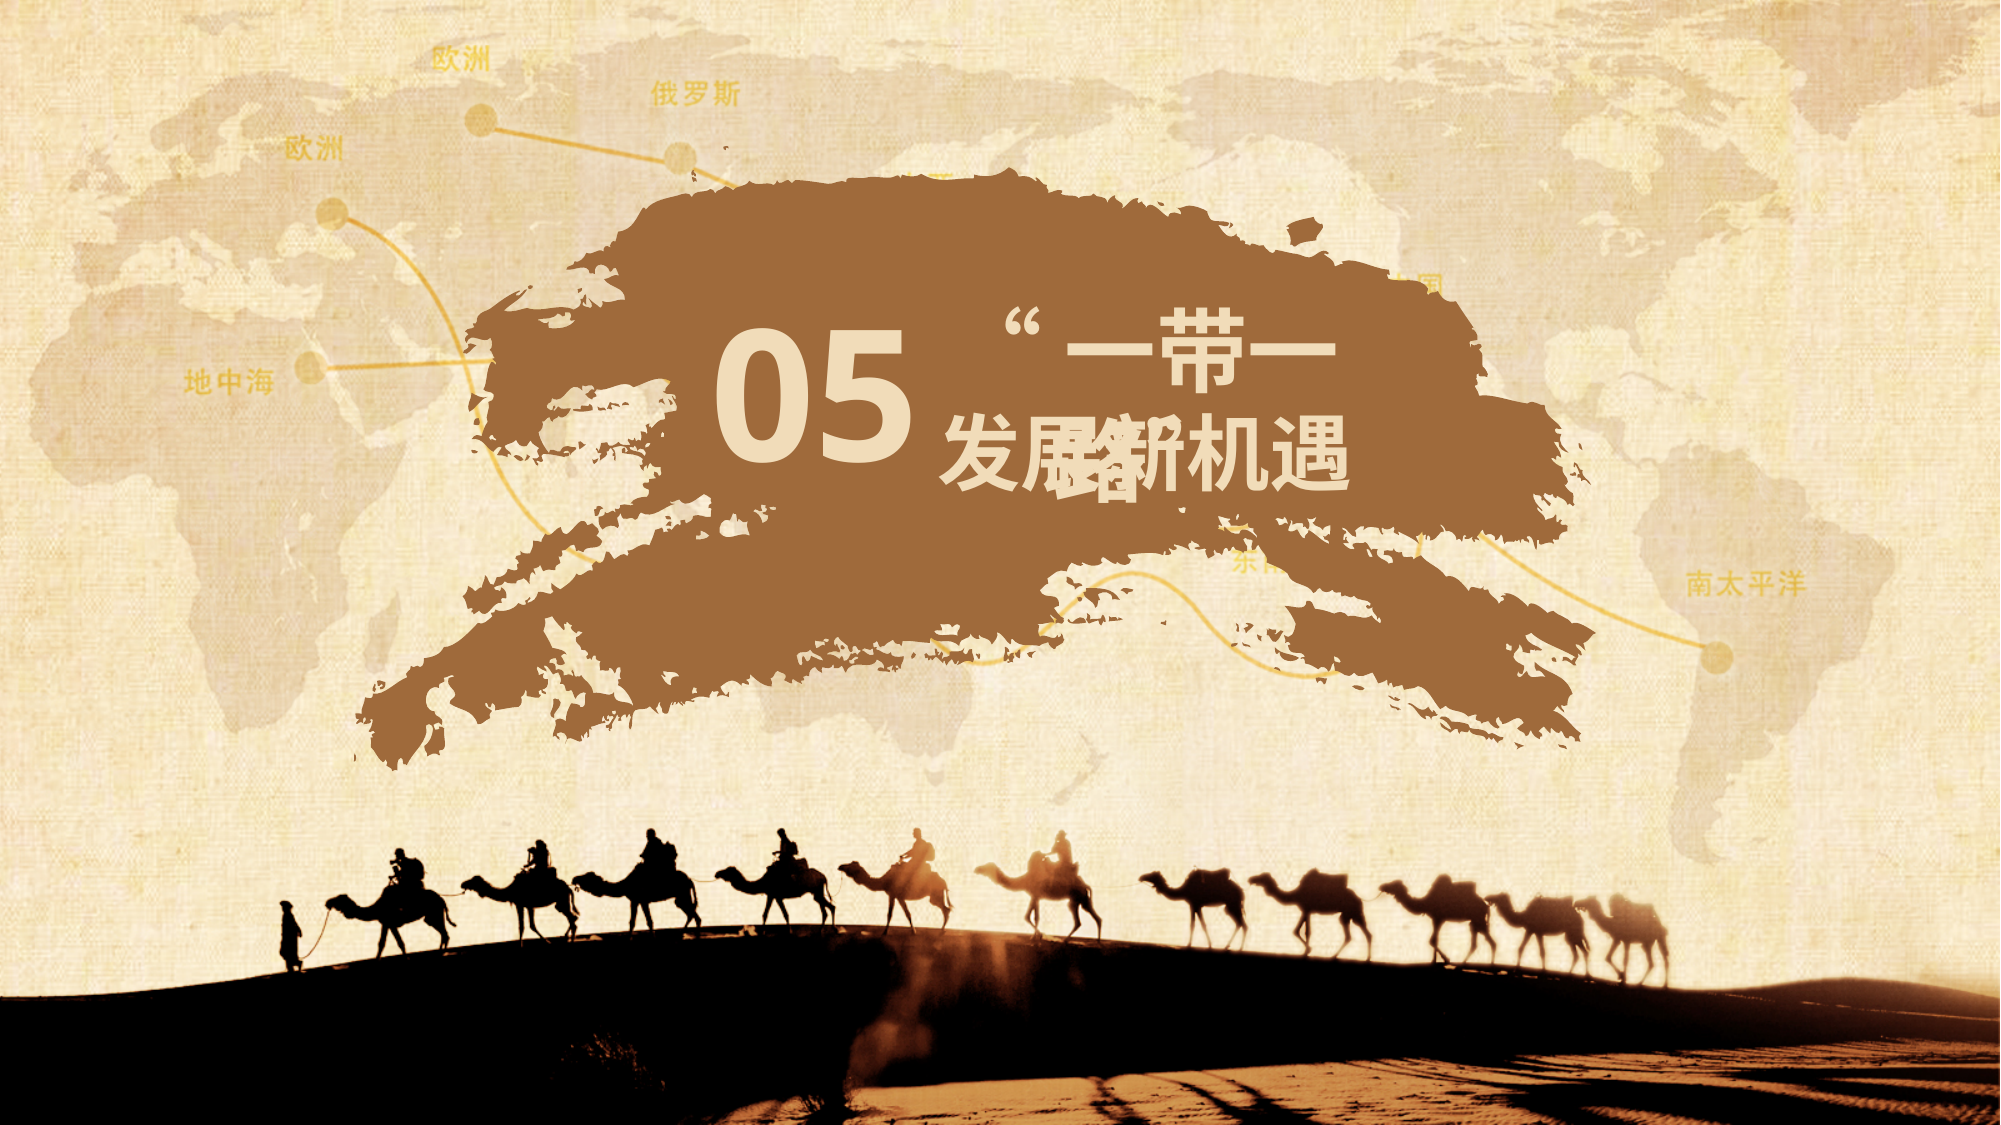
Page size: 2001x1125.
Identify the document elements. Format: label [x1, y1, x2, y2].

picture [0, 0, 2000, 1125]
text_box [463, 167, 1390, 530]
text_box [355, 284, 1597, 772]
text_box [678, 270, 1424, 511]
